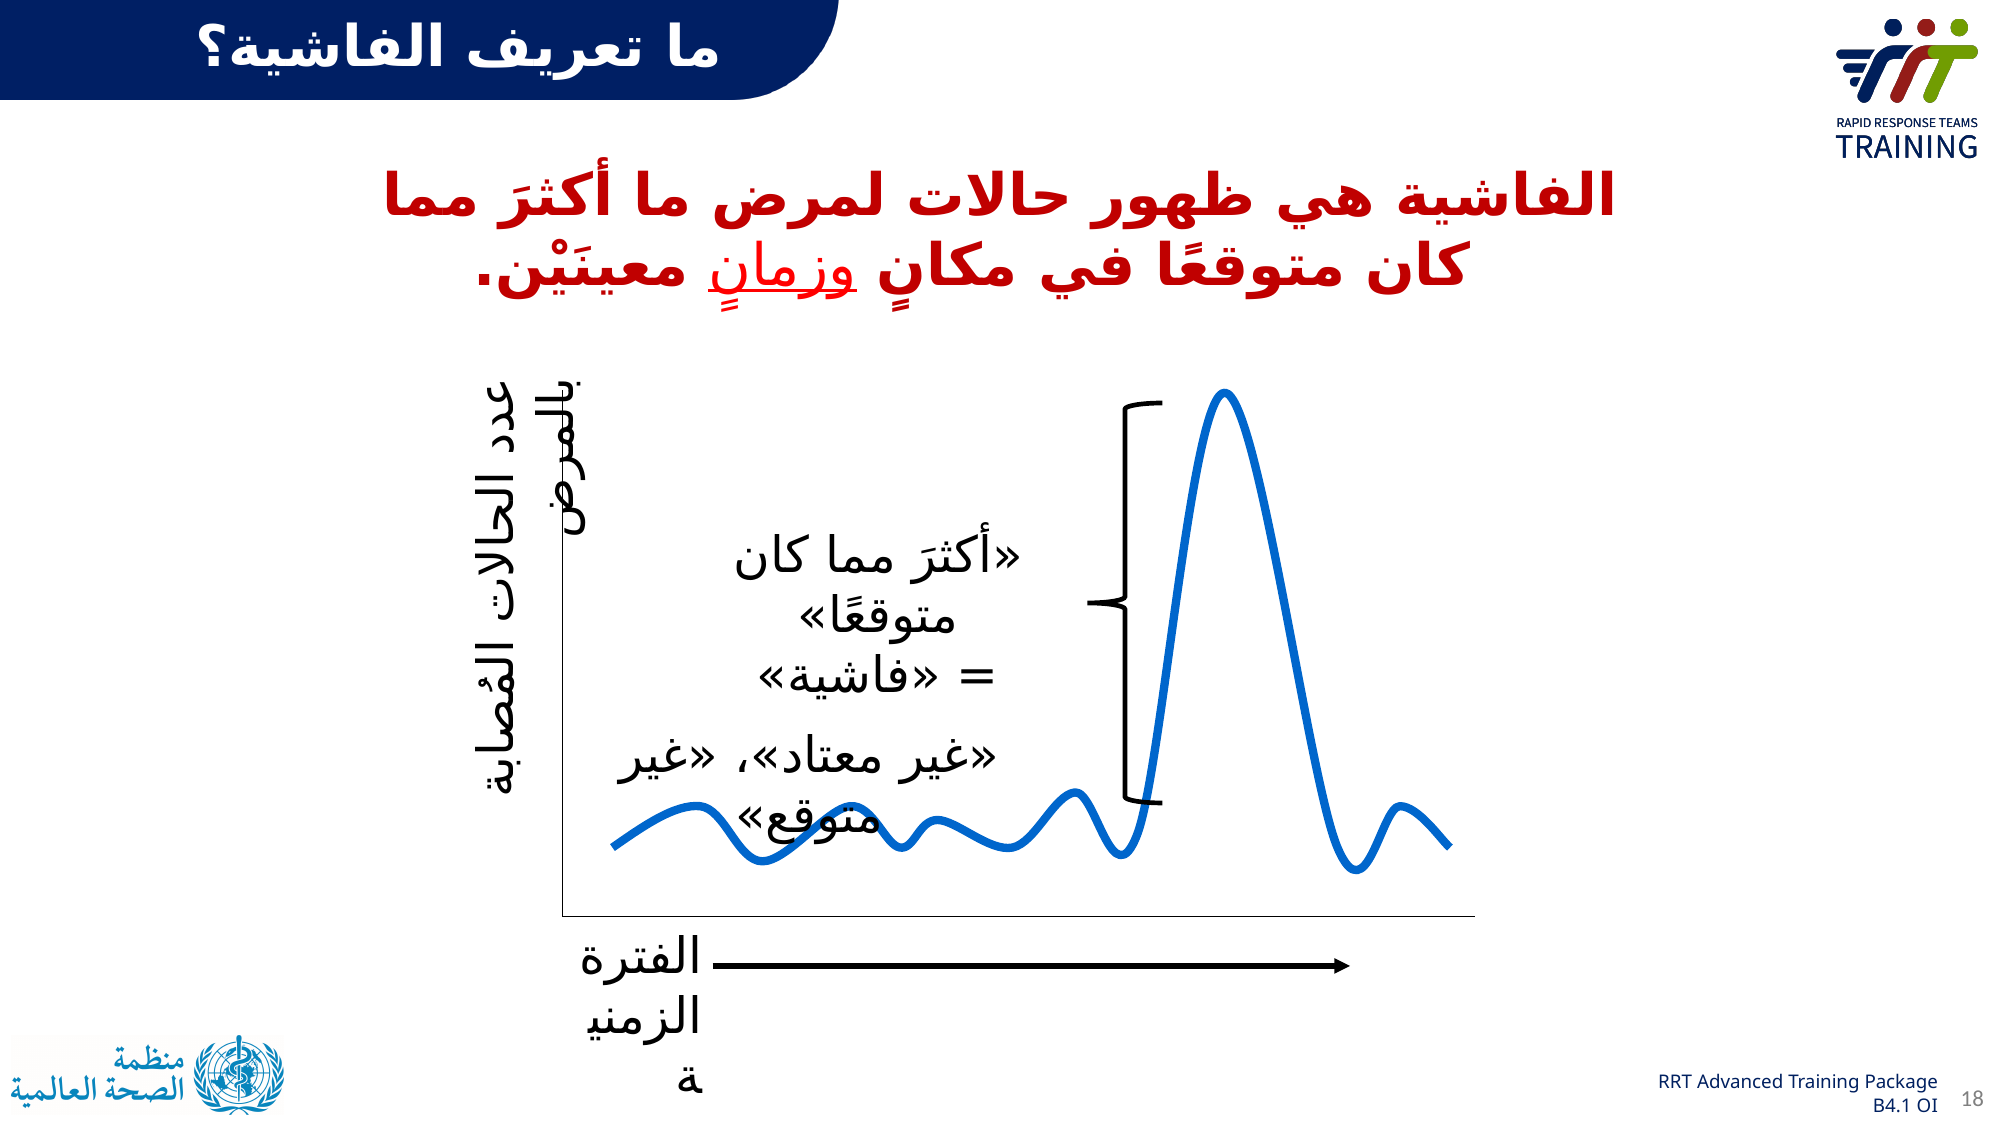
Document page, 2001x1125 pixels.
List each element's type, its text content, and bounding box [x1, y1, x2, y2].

text_box «غير معتاد»، «غير متوقع» [591, 715, 1049, 851]
picture [0, 0, 839, 100]
text_box الفترة الزمنية [562, 916, 710, 1112]
text_box الفاشية هي ظهور حالات لمرض ما أكثرَ مما كان متوقعًا في مكانٍ وزمانٍ معينَيْن. [318, 149, 1682, 976]
picture [1835, 19, 1978, 167]
picture [241, 1050, 247, 1059]
text_box ما تعريف الفاشية؟ [24, 8, 730, 86]
text_box [743, 851, 787, 862]
text_box [712, 959, 1351, 973]
text_box «أكثرَ مما كان متوقعًا» = «فاشية» [638, 515, 1118, 711]
text_box [1049, 392, 1450, 871]
text_box [1118, 402, 1163, 803]
picture [11, 1035, 284, 1115]
text_box عدد الحالات المُصابة بالمرض [456, 370, 591, 871]
